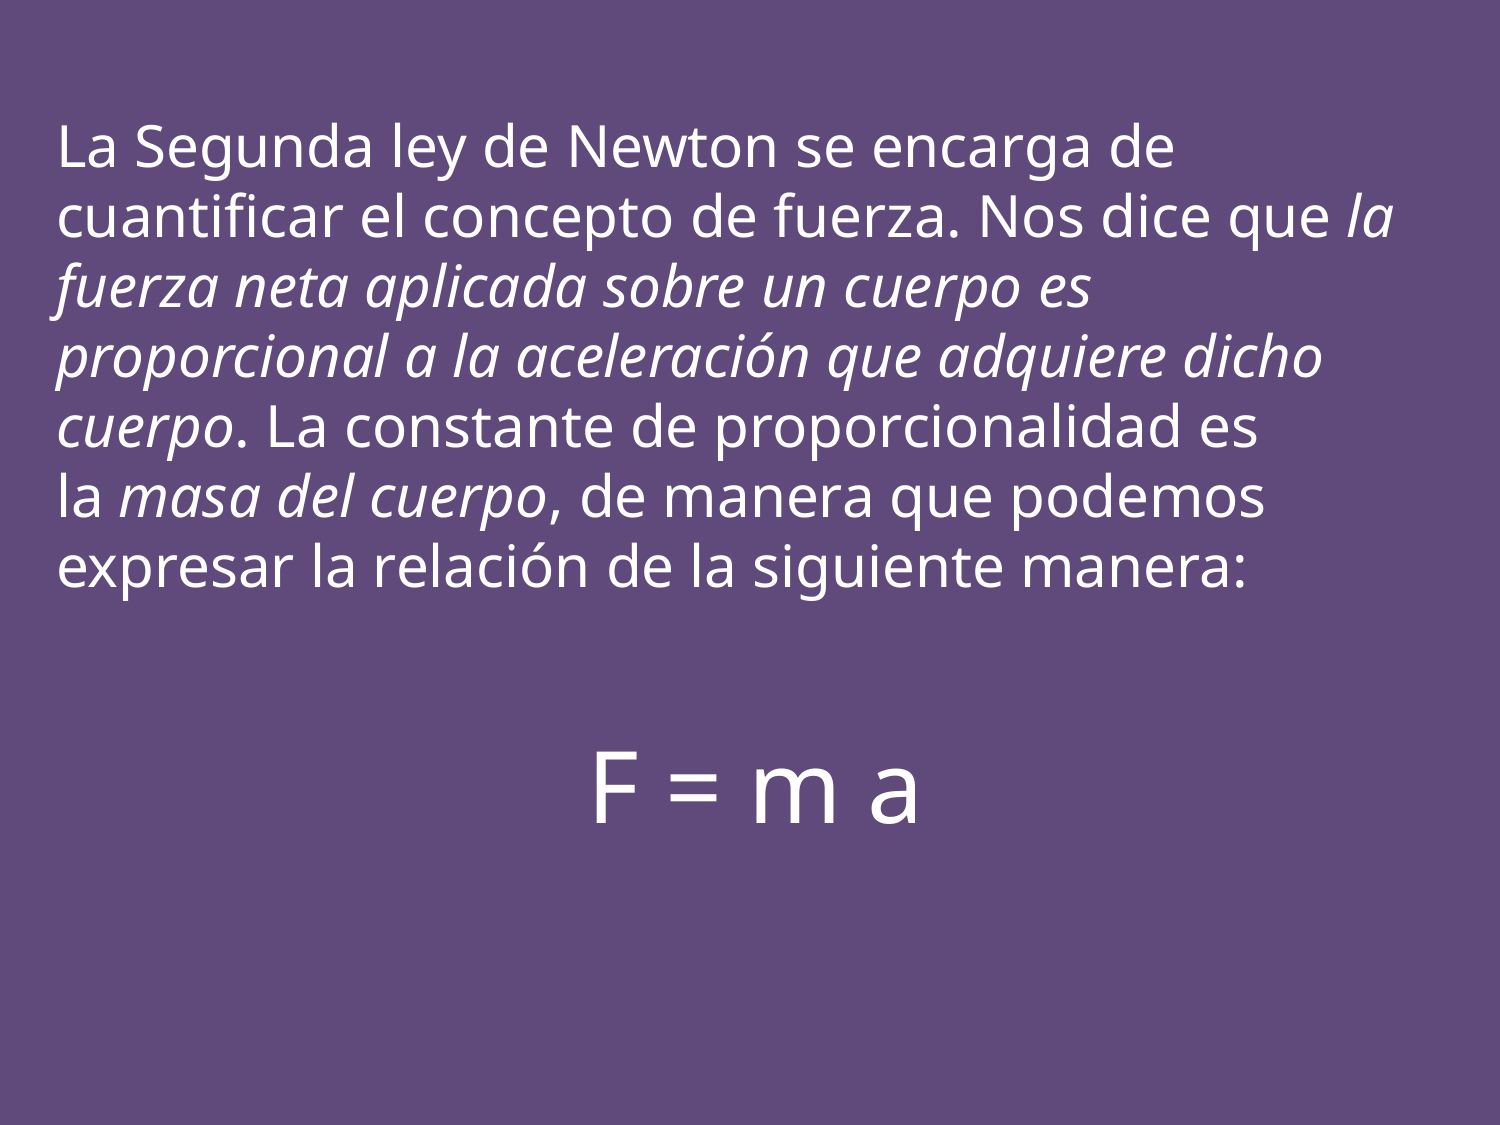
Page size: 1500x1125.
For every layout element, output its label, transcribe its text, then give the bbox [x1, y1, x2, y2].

text_box F = m a [537, 716, 975, 851]
text_box La Segunda ley de Newton se encarga de cuantificar el concepto de fuerza. Nos dice que la fuerza neta aplicada sobre un cuerpo es proporcional a la aceleración que adquiere dicho cuerpo. La constante de proporcionalidad es la masa del cuerpo, de manera que podemos expresar la relación de la siguiente manera: [41, 101, 1447, 607]
